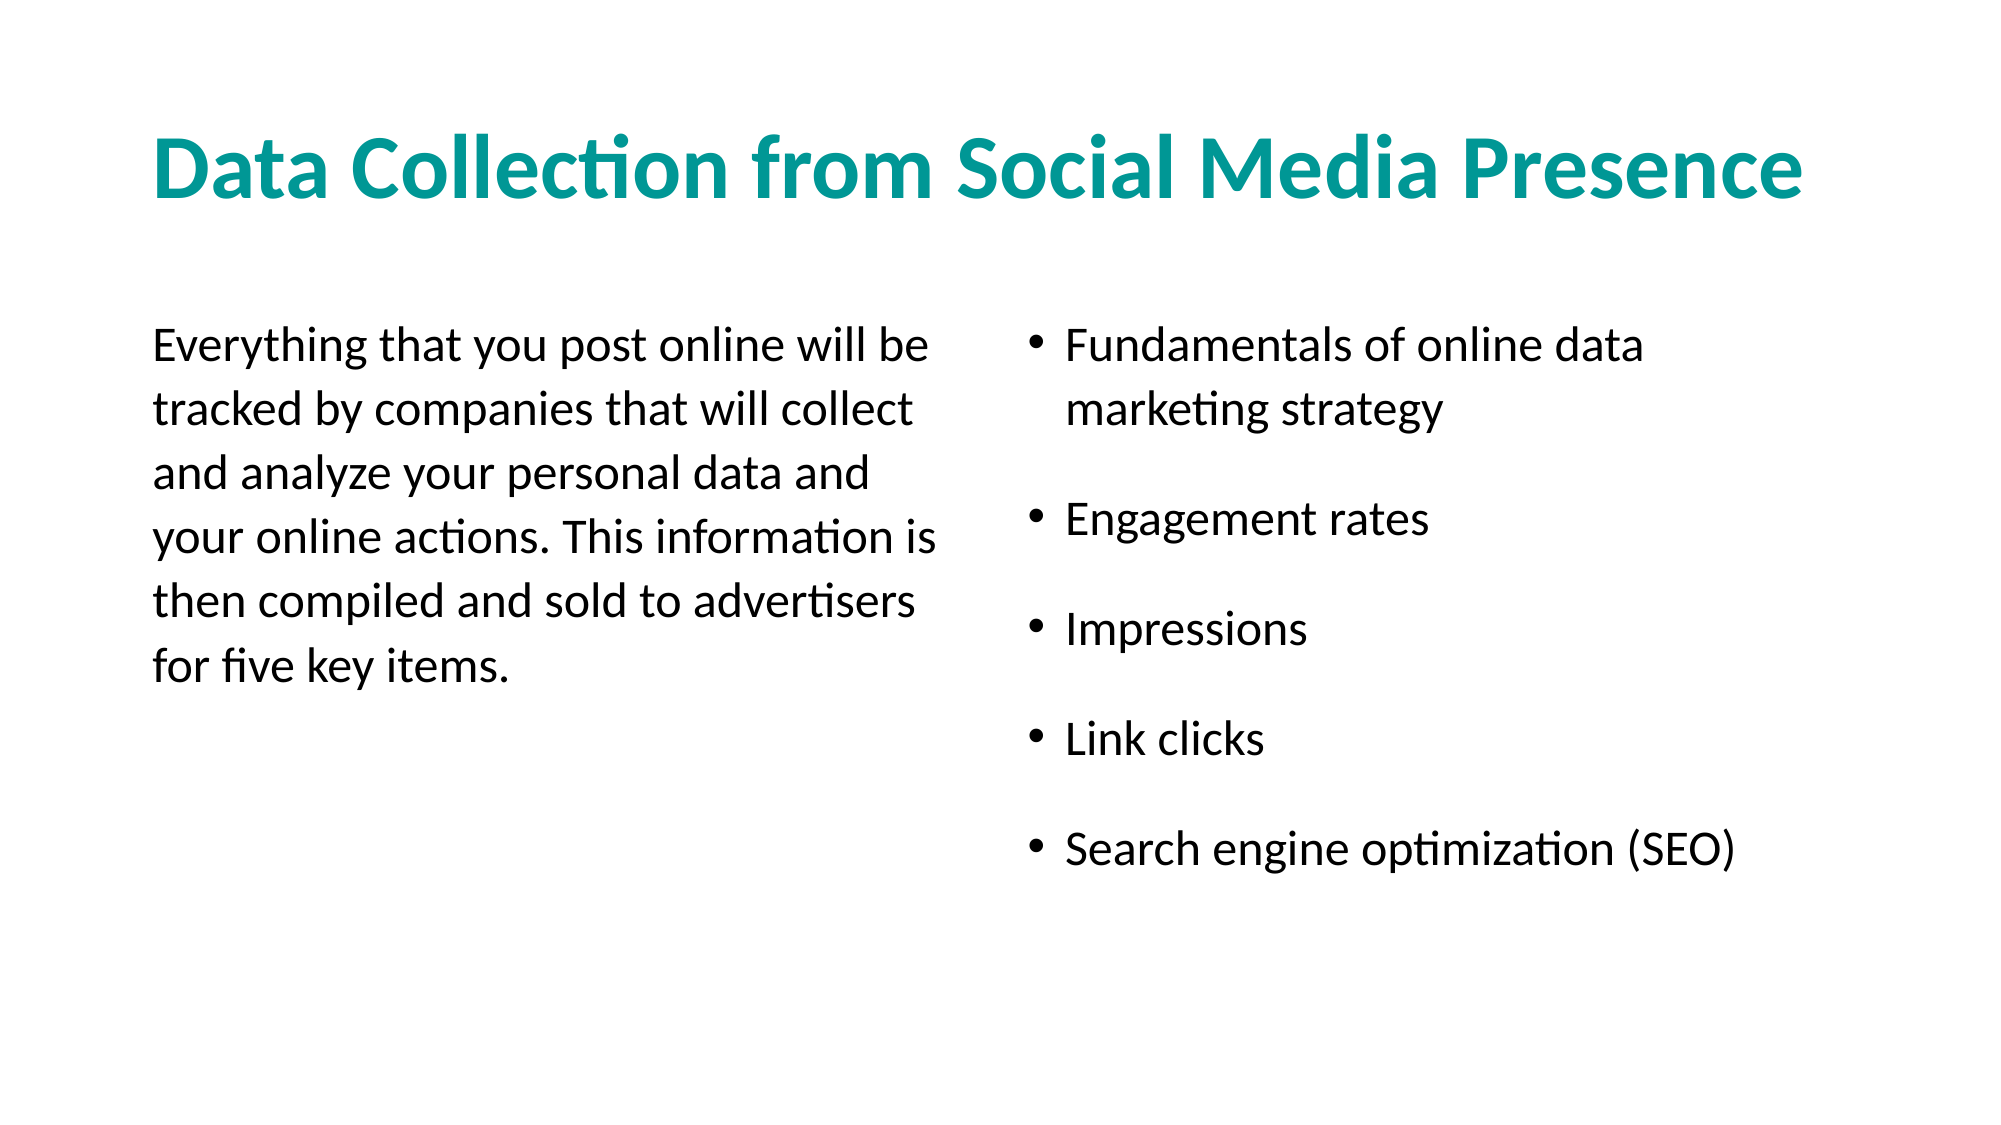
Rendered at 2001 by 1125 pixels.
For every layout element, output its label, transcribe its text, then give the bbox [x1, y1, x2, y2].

title Data Collection from Social Media Presence [137, 59, 1863, 278]
list Everything that you post online will be tracked by companies that will collect and analyze your personal data and your online actions. This information is then compiled and sold to advertisers for five key items. [137, 299, 988, 1014]
list Fundamentals of online data marketing strategy Engagement rates Impressions Link clicks Search engine optimization (SEO) [1012, 299, 1863, 1014]
